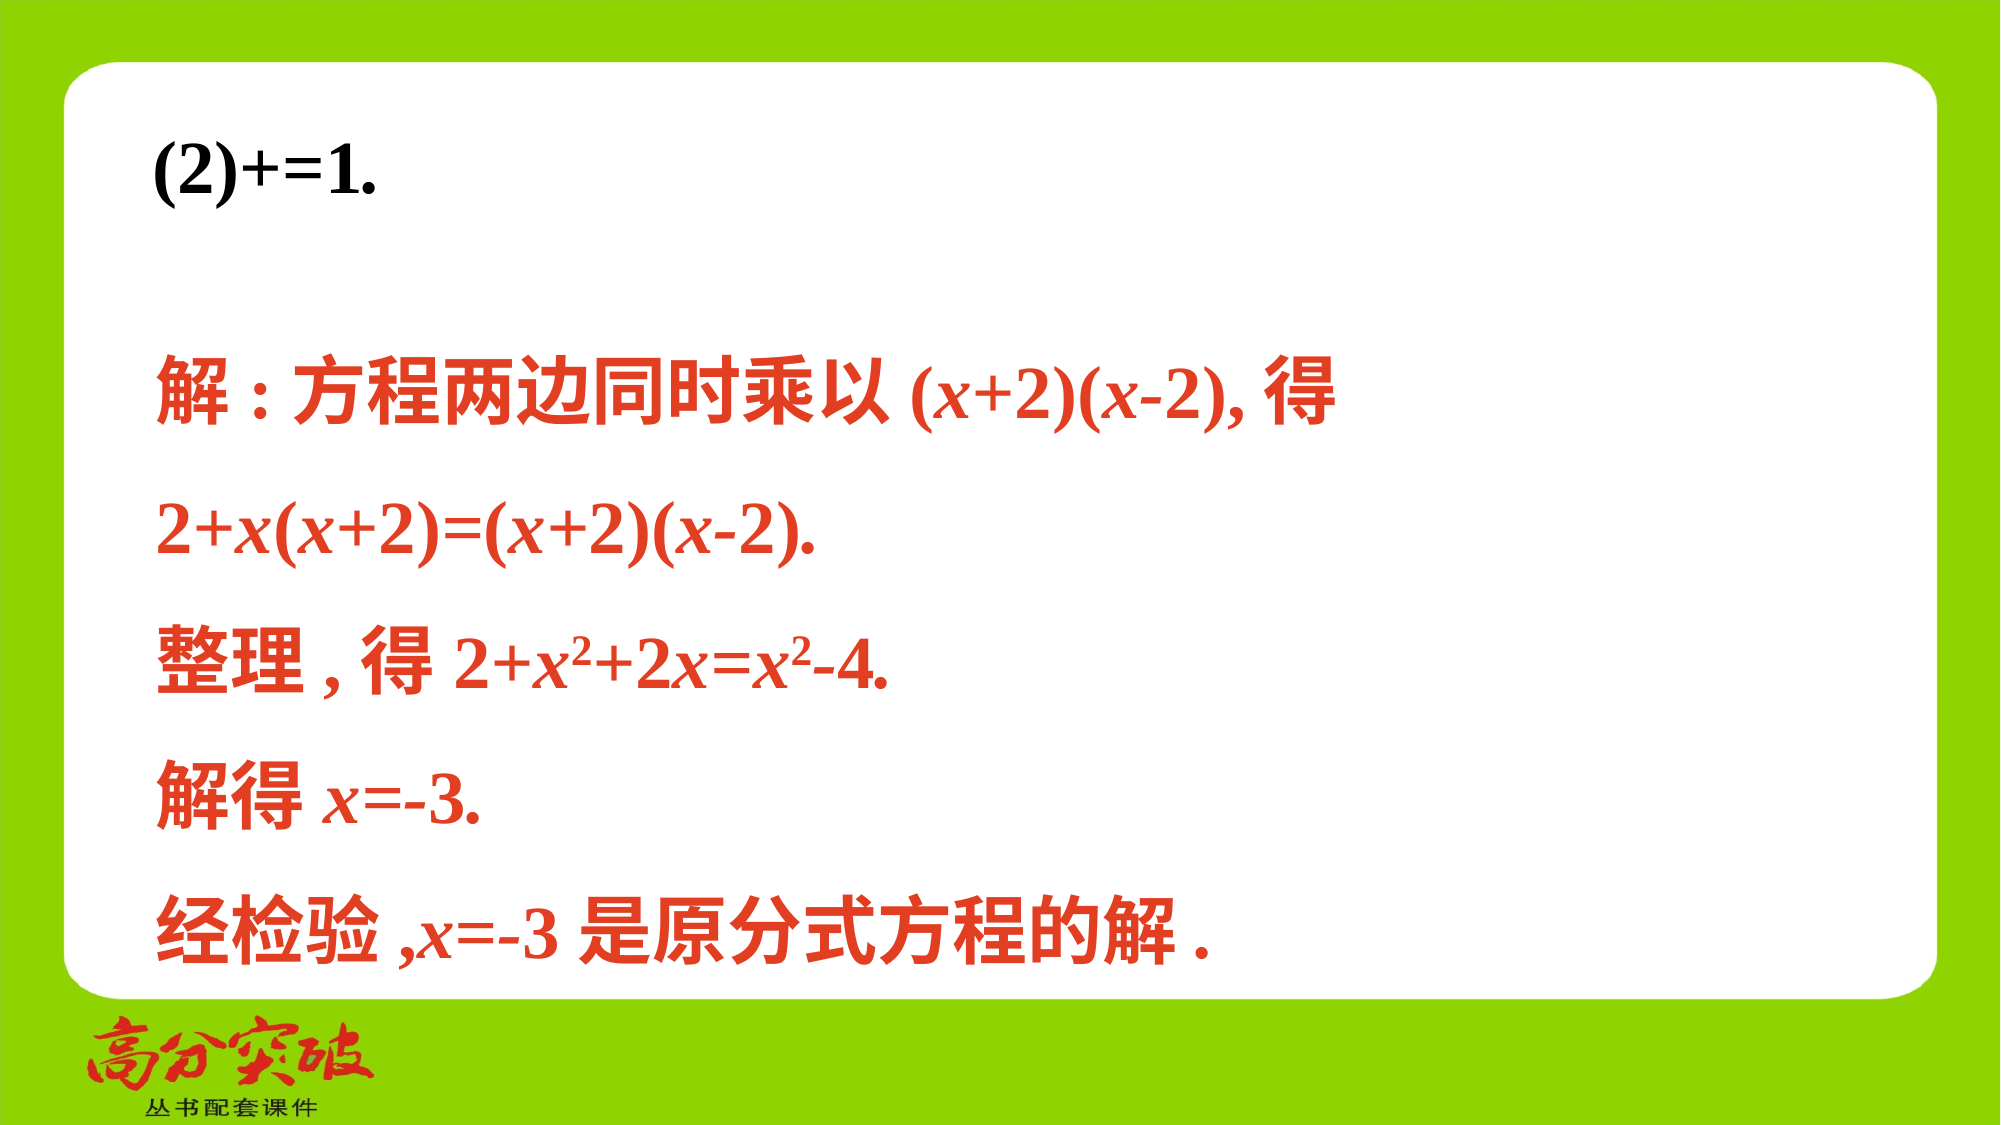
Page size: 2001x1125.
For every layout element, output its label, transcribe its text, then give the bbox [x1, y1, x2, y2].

picture [0, 0, 2001, 1125]
text_box 解:方程两边同时乘以(x+2)(x-2),得 2+x(x+2)=(x+2)(x-2). 整理,得2+x2+2x=x2-4. 解得x=-3. 经检验,x=-3是原分式方程的解. [140, 290, 1393, 981]
